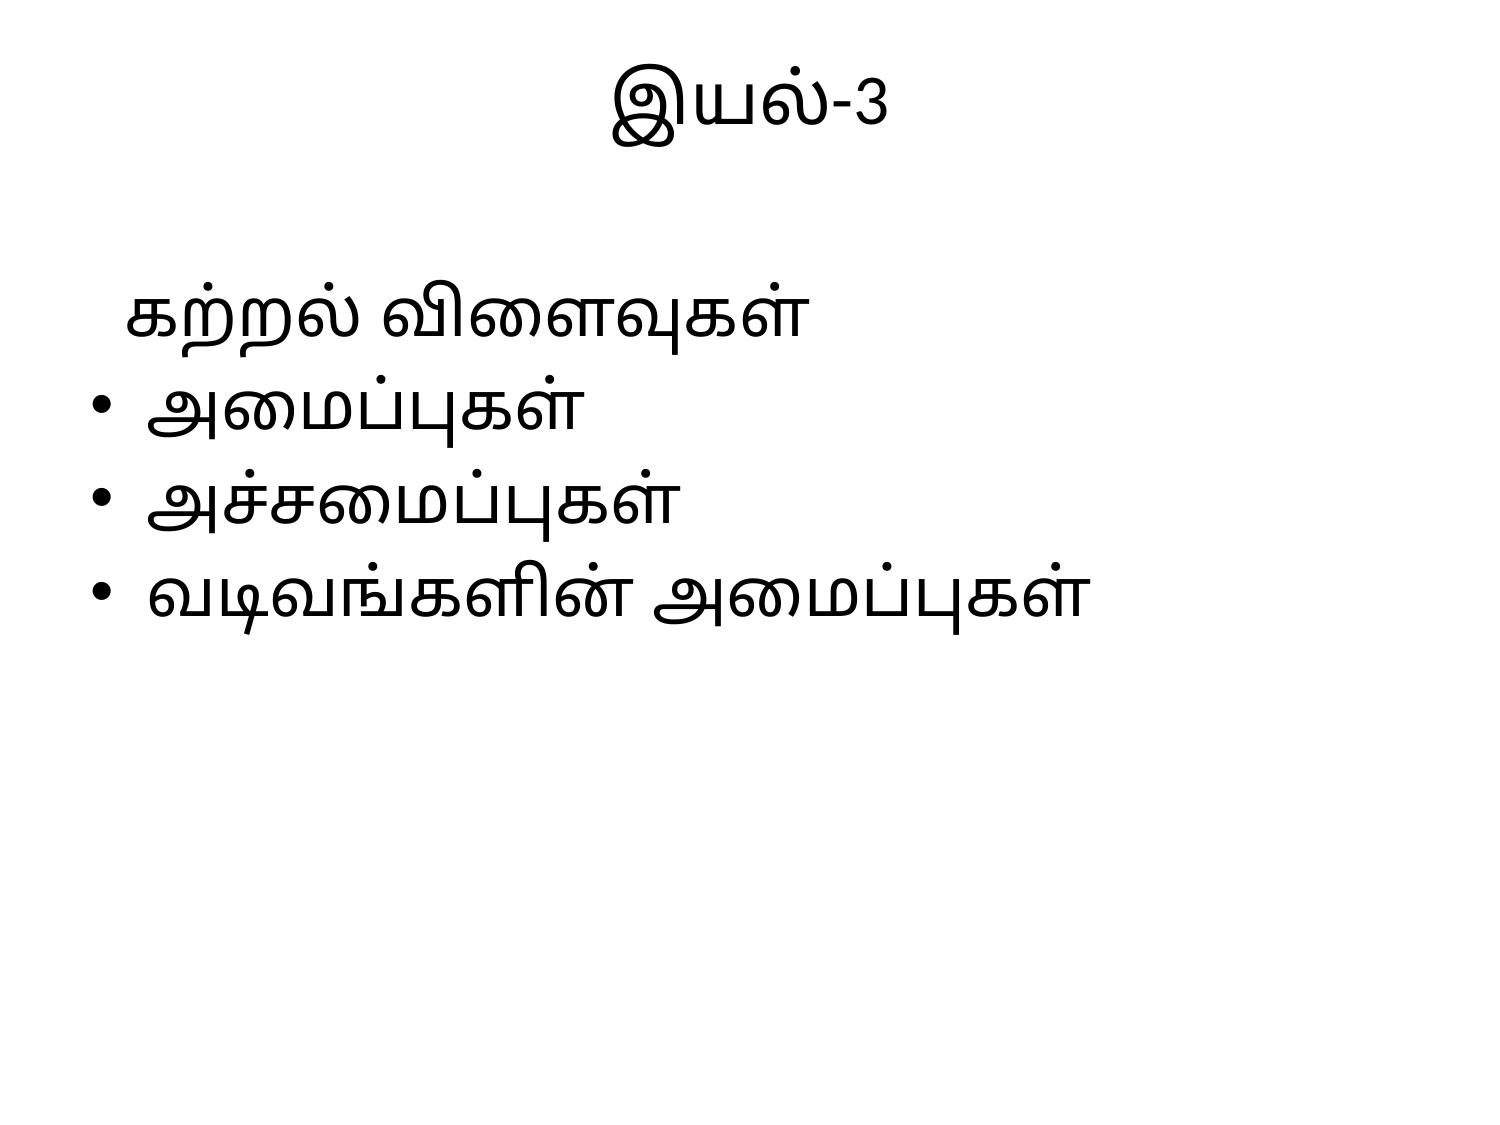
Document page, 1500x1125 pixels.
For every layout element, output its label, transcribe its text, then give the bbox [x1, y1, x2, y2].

list கற்றல் விளைவுகள் அமைப்புகள் அச்சமைப்புகள் வடிவங்களின் அமைப்புகள் [75, 262, 1425, 1005]
title இயல்-3 [75, 45, 1425, 233]
